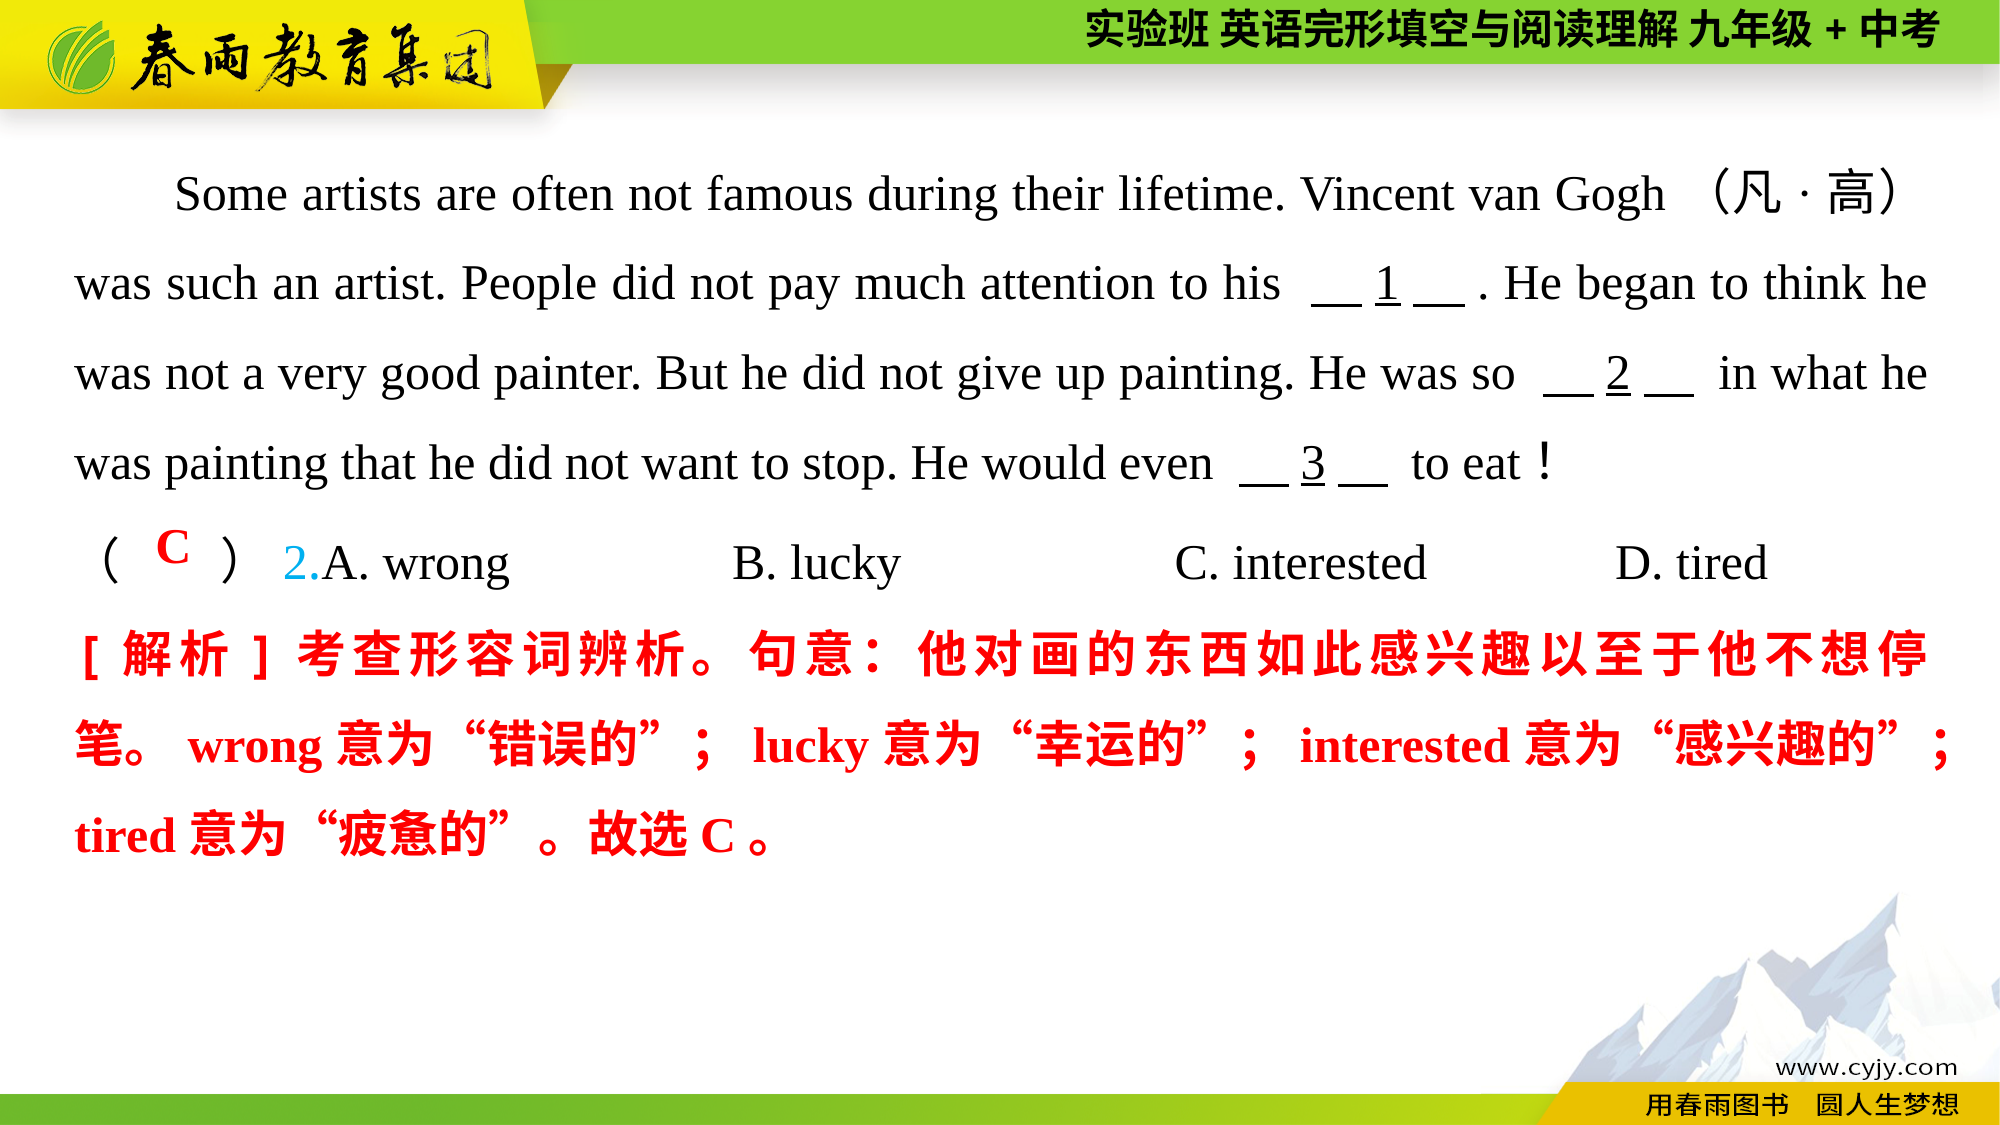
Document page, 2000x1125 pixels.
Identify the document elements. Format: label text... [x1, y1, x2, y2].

text_box [解析]考查形容词辨析。句意：他对画的东西如此感兴趣以至于他不想停笔。wrong意为“错误的”；lucky意为“幸运的”；interested意为“感兴趣的”；tired意为“疲惫的”。故选C。 [59, 597, 1944, 870]
text_box C [140, 506, 207, 581]
picture [0, 0, 2000, 1125]
list Some artists are often not famous during their lifetime. Vincent van Gogh（凡·高） was such an artist. People did not pay much attention to his 1 . He began to think he was not a very good painter. But he did not give up painting. He was so 2 in what he was painting that he did not want to stop. He would even 3 to eat！ [59, 122, 1944, 502]
text_box （ ）2.A. wrong B. lucky C. interested D. tired [56, 491, 1944, 597]
